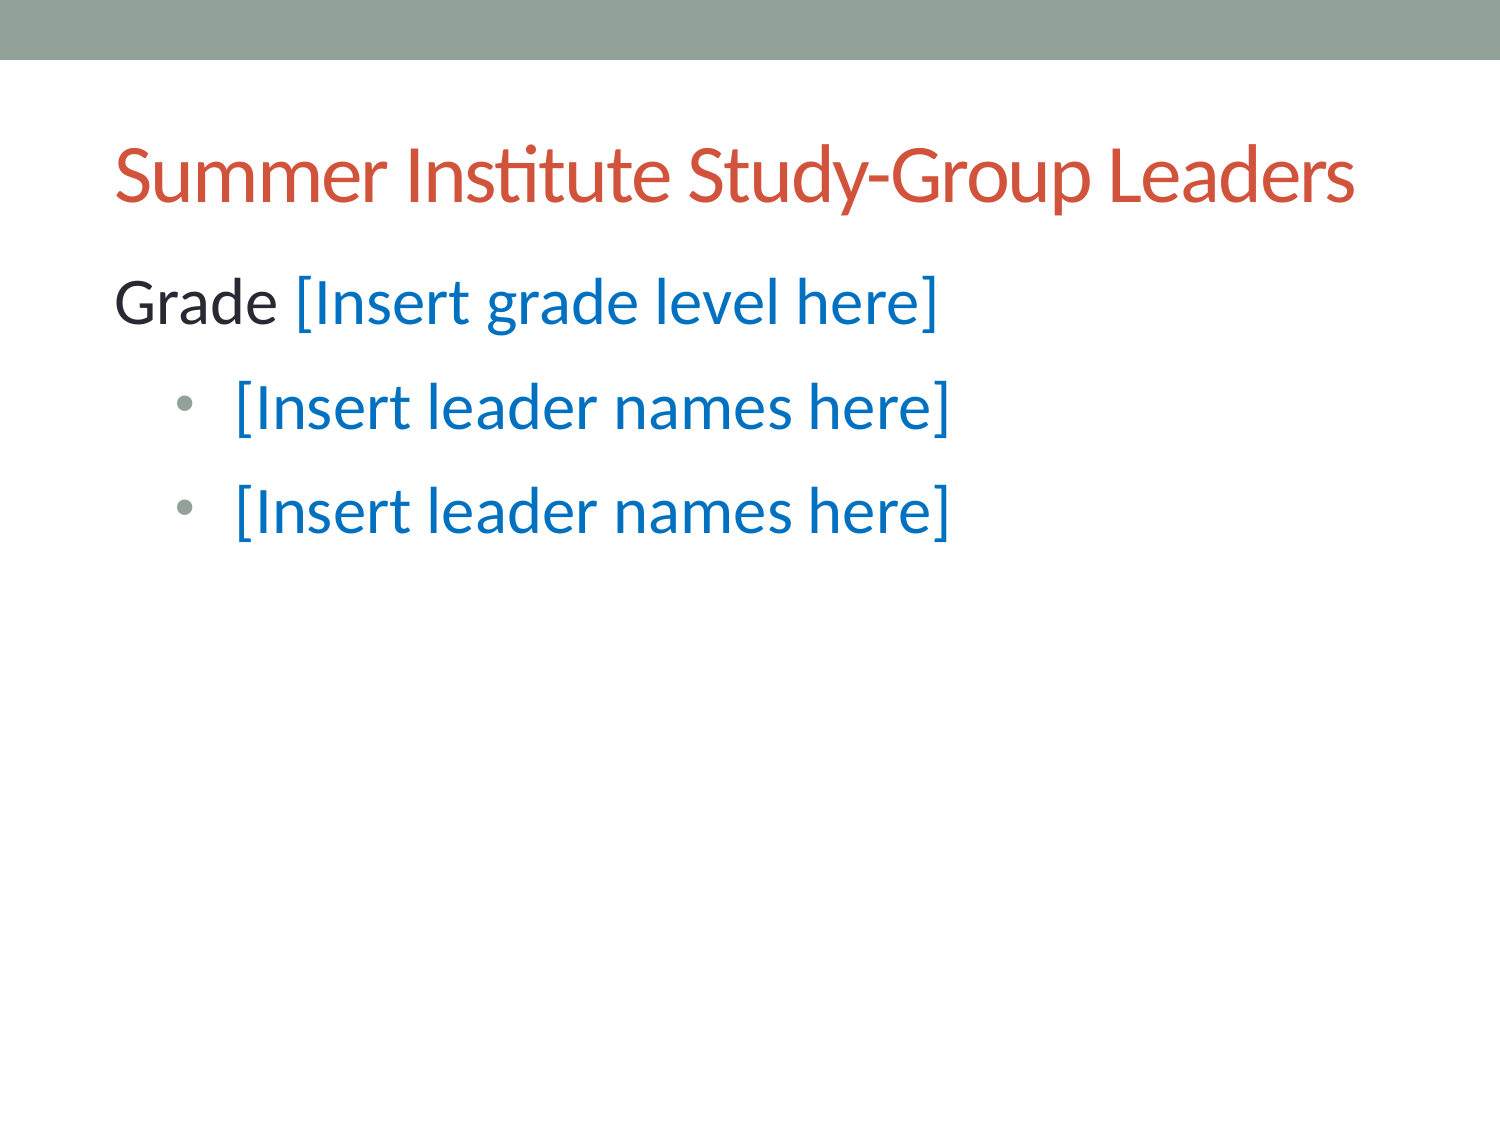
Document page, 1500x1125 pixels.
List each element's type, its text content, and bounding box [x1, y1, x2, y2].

list Grade [Insert grade level here] [Insert leader names here] [Insert leader names here] [99, 249, 1363, 1024]
title Summer Institute Study-Group Leaders [99, 87, 1425, 250]
